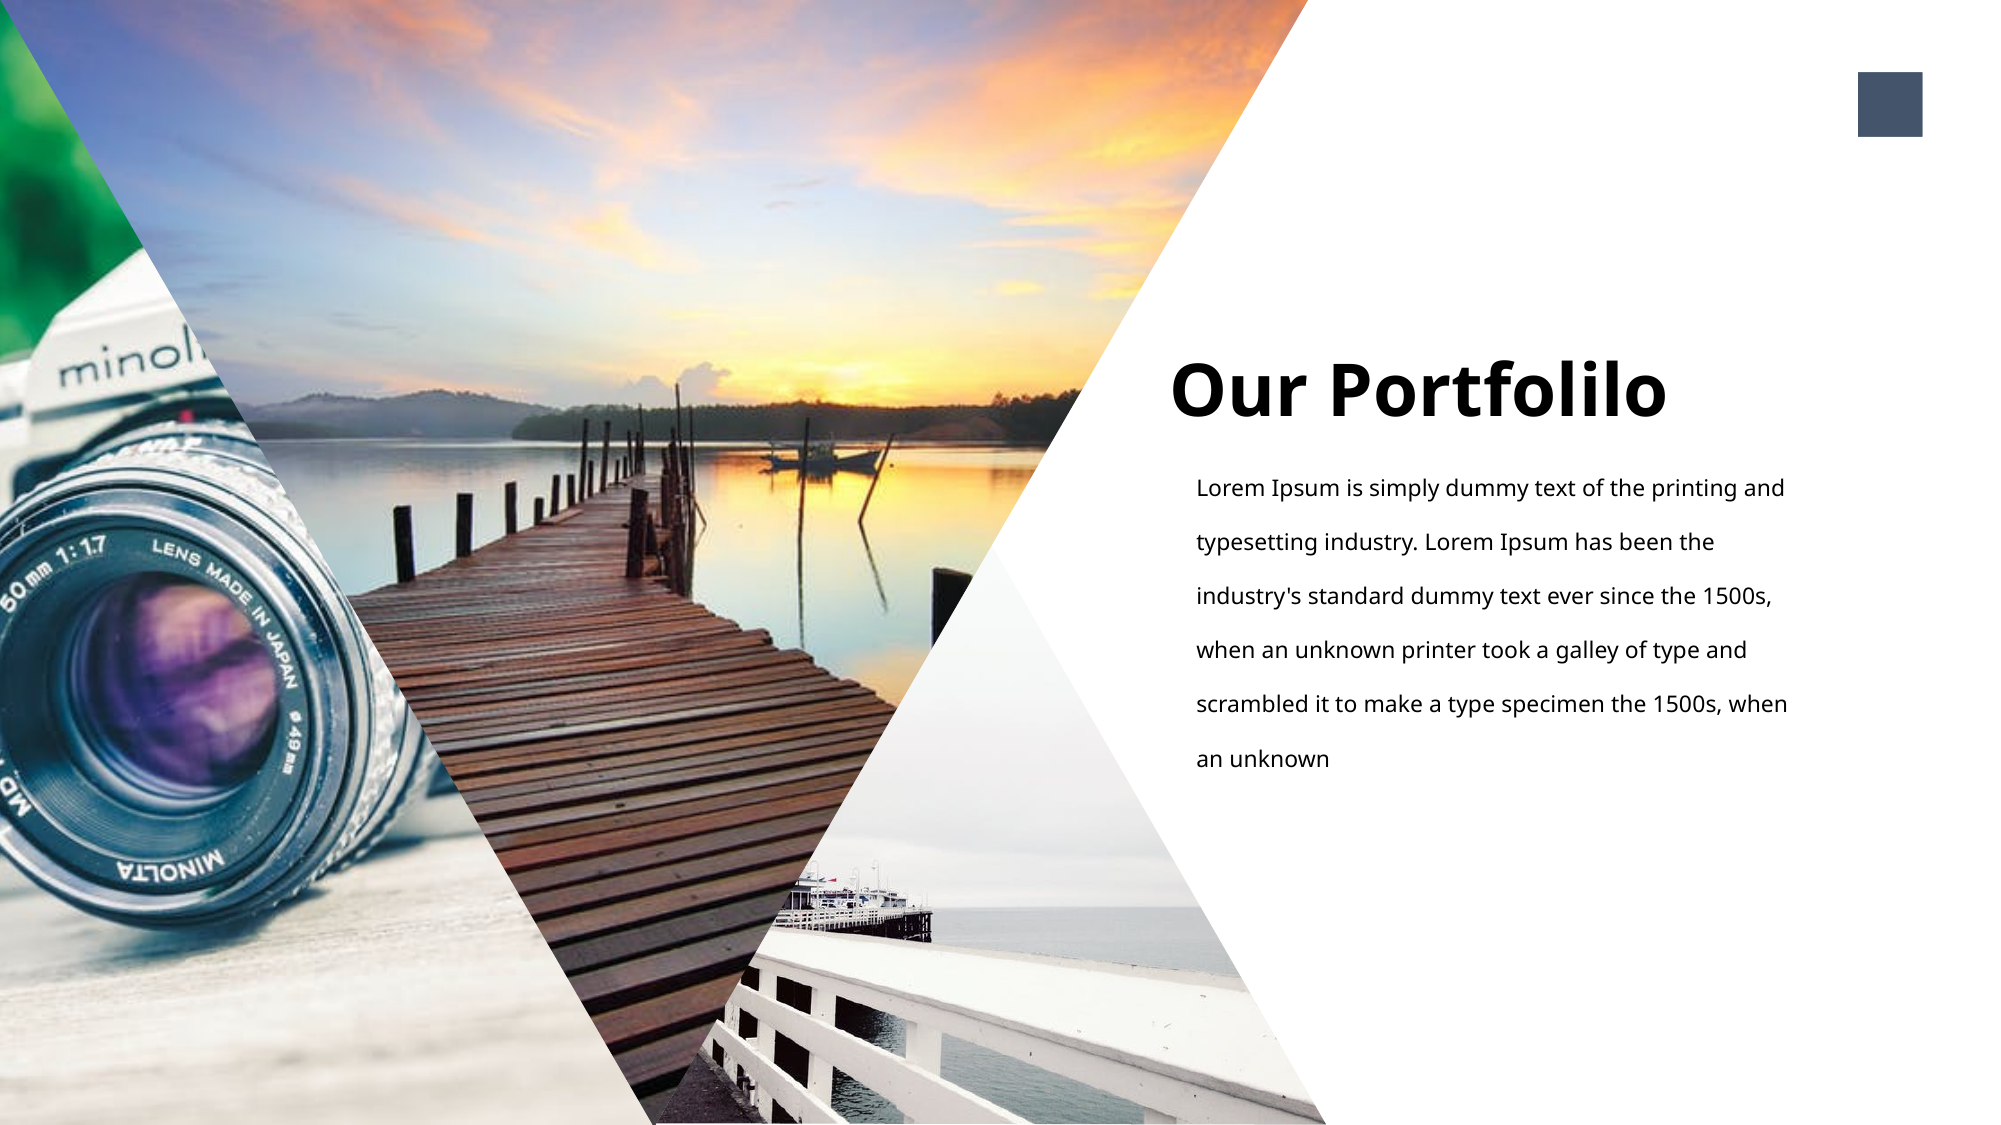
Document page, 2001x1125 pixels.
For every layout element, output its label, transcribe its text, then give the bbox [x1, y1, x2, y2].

text_box Lorem Ipsum is simply dummy text of the printing and typesetting industry. Lorem Ipsum has been the industry's standard dummy text ever since the 1500s, when an unknown printer took a galley of type and scrambled it to make a type specimen the 1500s, when an unknown [1308, 439, 1835, 779]
text_box [1857, 71, 1924, 78]
slide_number 11 [1854, 78, 1927, 130]
text_box [1857, 130, 1924, 138]
picture [0, 0, 1327, 1125]
text_box Our Portfolilo [1308, 335, 1684, 438]
